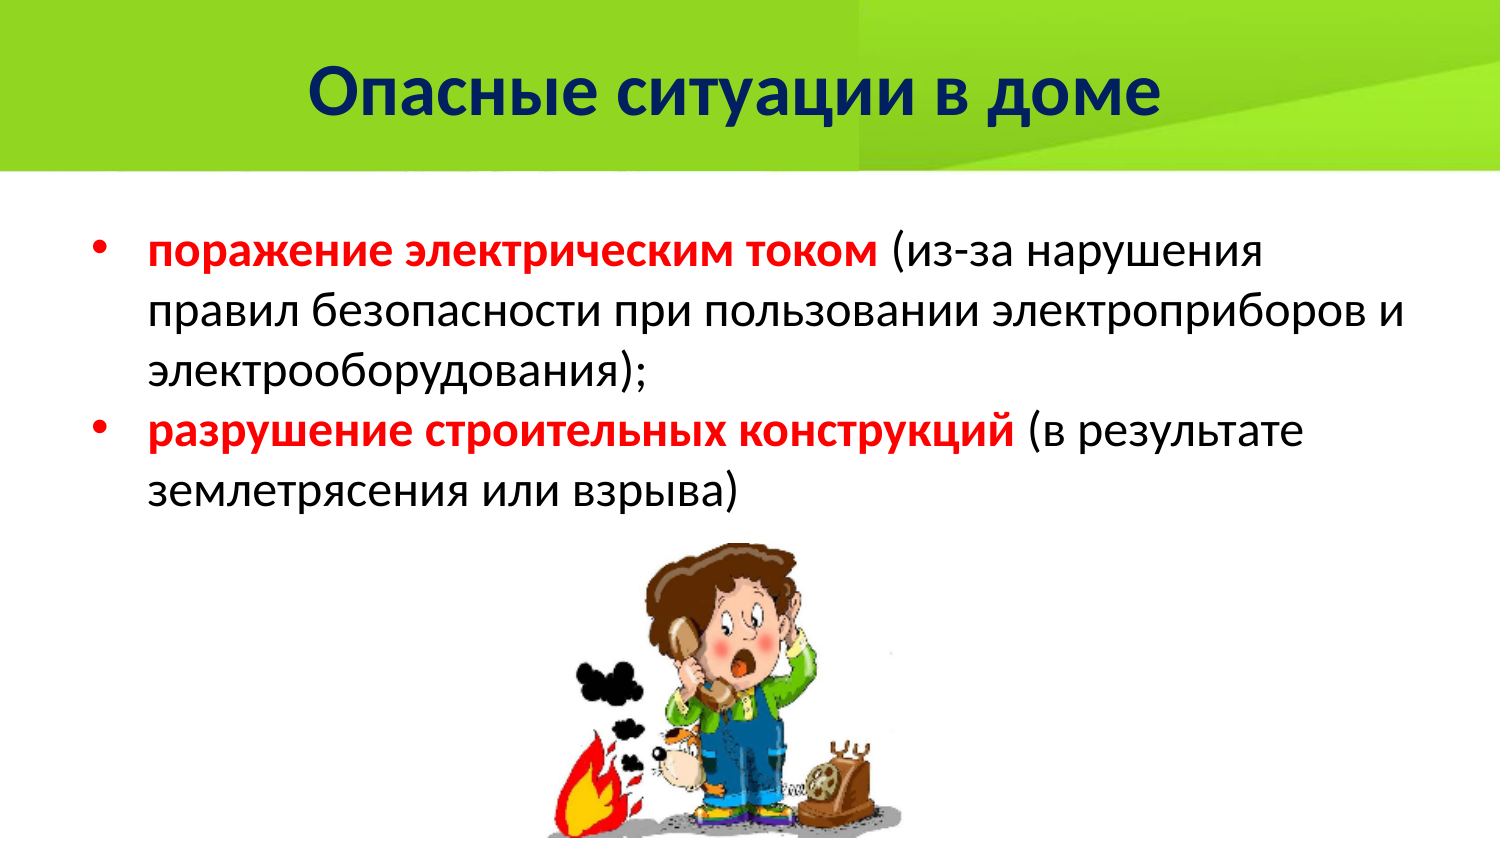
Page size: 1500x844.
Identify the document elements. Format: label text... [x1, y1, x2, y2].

text_box [0, 0, 861, 173]
picture [514, 543, 957, 838]
picture [0, 0, 1500, 844]
title Опасные ситуации в доме [42, 22, 1429, 149]
list поражение электрическим током (из-за нарушения правил безопасности при пользовании электроприборов и электрооборудования); разрушение строительных конструкций (в результате землетрясения или взрыва) [76, 209, 1429, 844]
